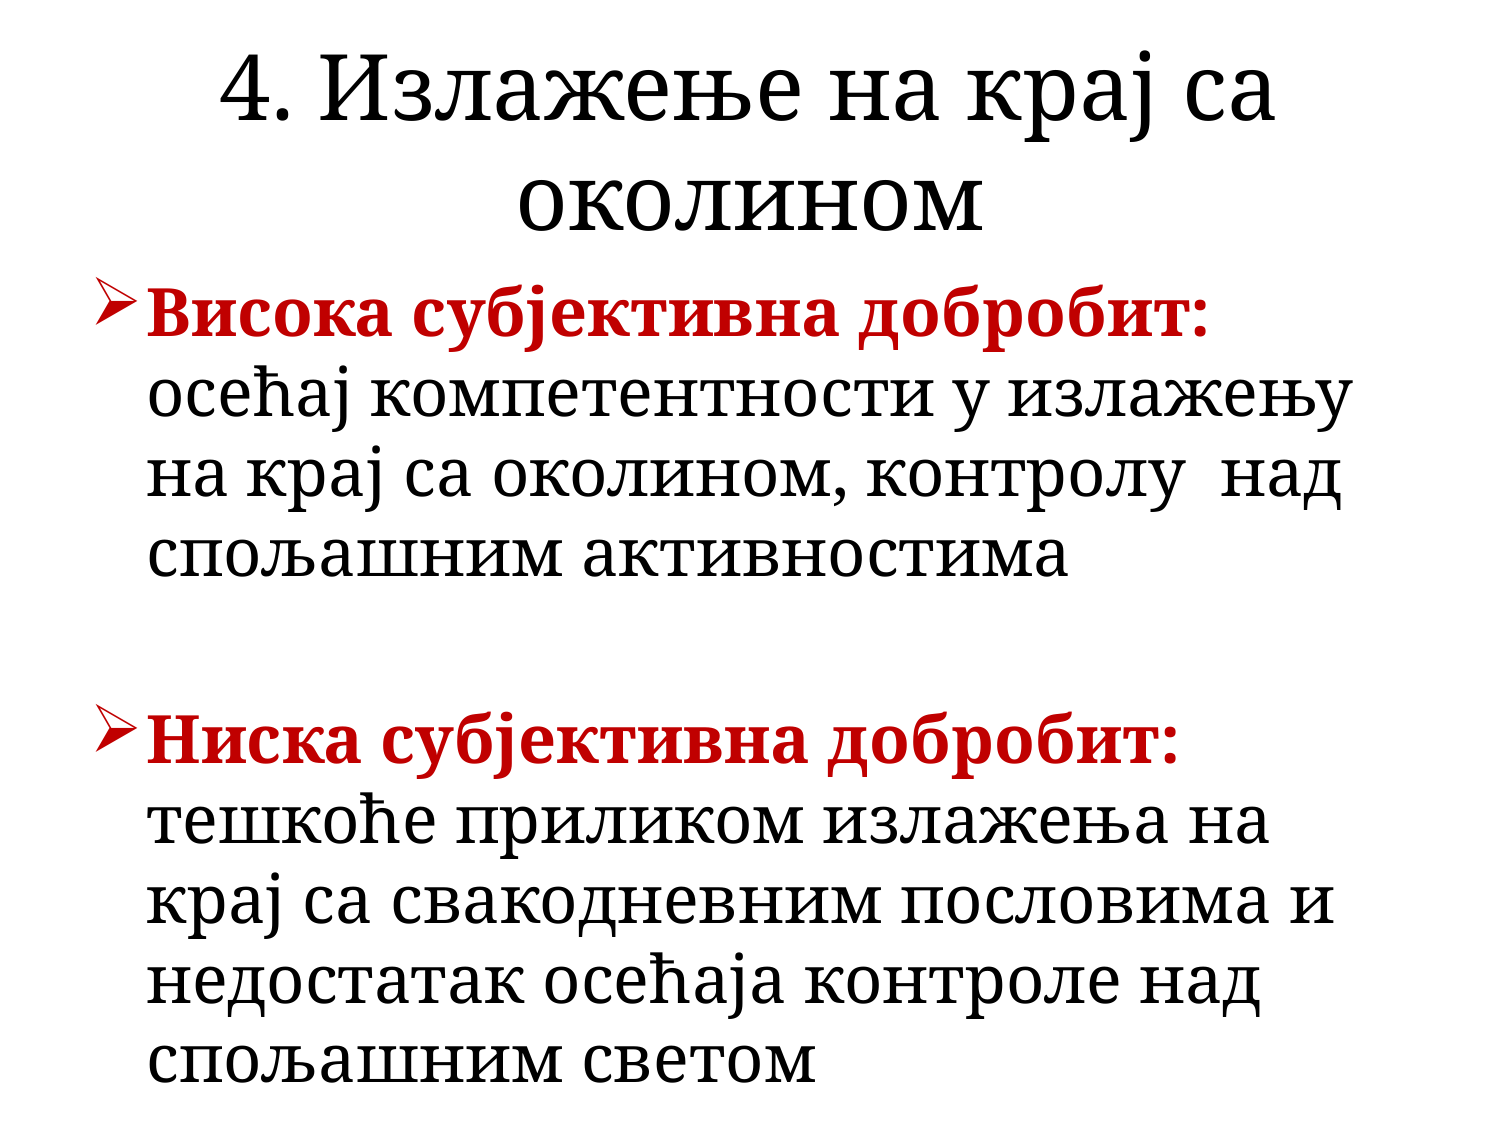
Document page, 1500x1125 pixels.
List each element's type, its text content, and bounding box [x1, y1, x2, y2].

title 4. Излажење на крај са околином [74, 44, 1426, 233]
list Висока субјективна добробит: осећај компетентности у излажењу на крај са околином, контролу над спољашним активностима Ниска субјективна добробит: тешкоће приликом излажења на крај са свакодневним пословима и недостатак осећаја контроле над спољашним светом [74, 262, 1426, 1006]
